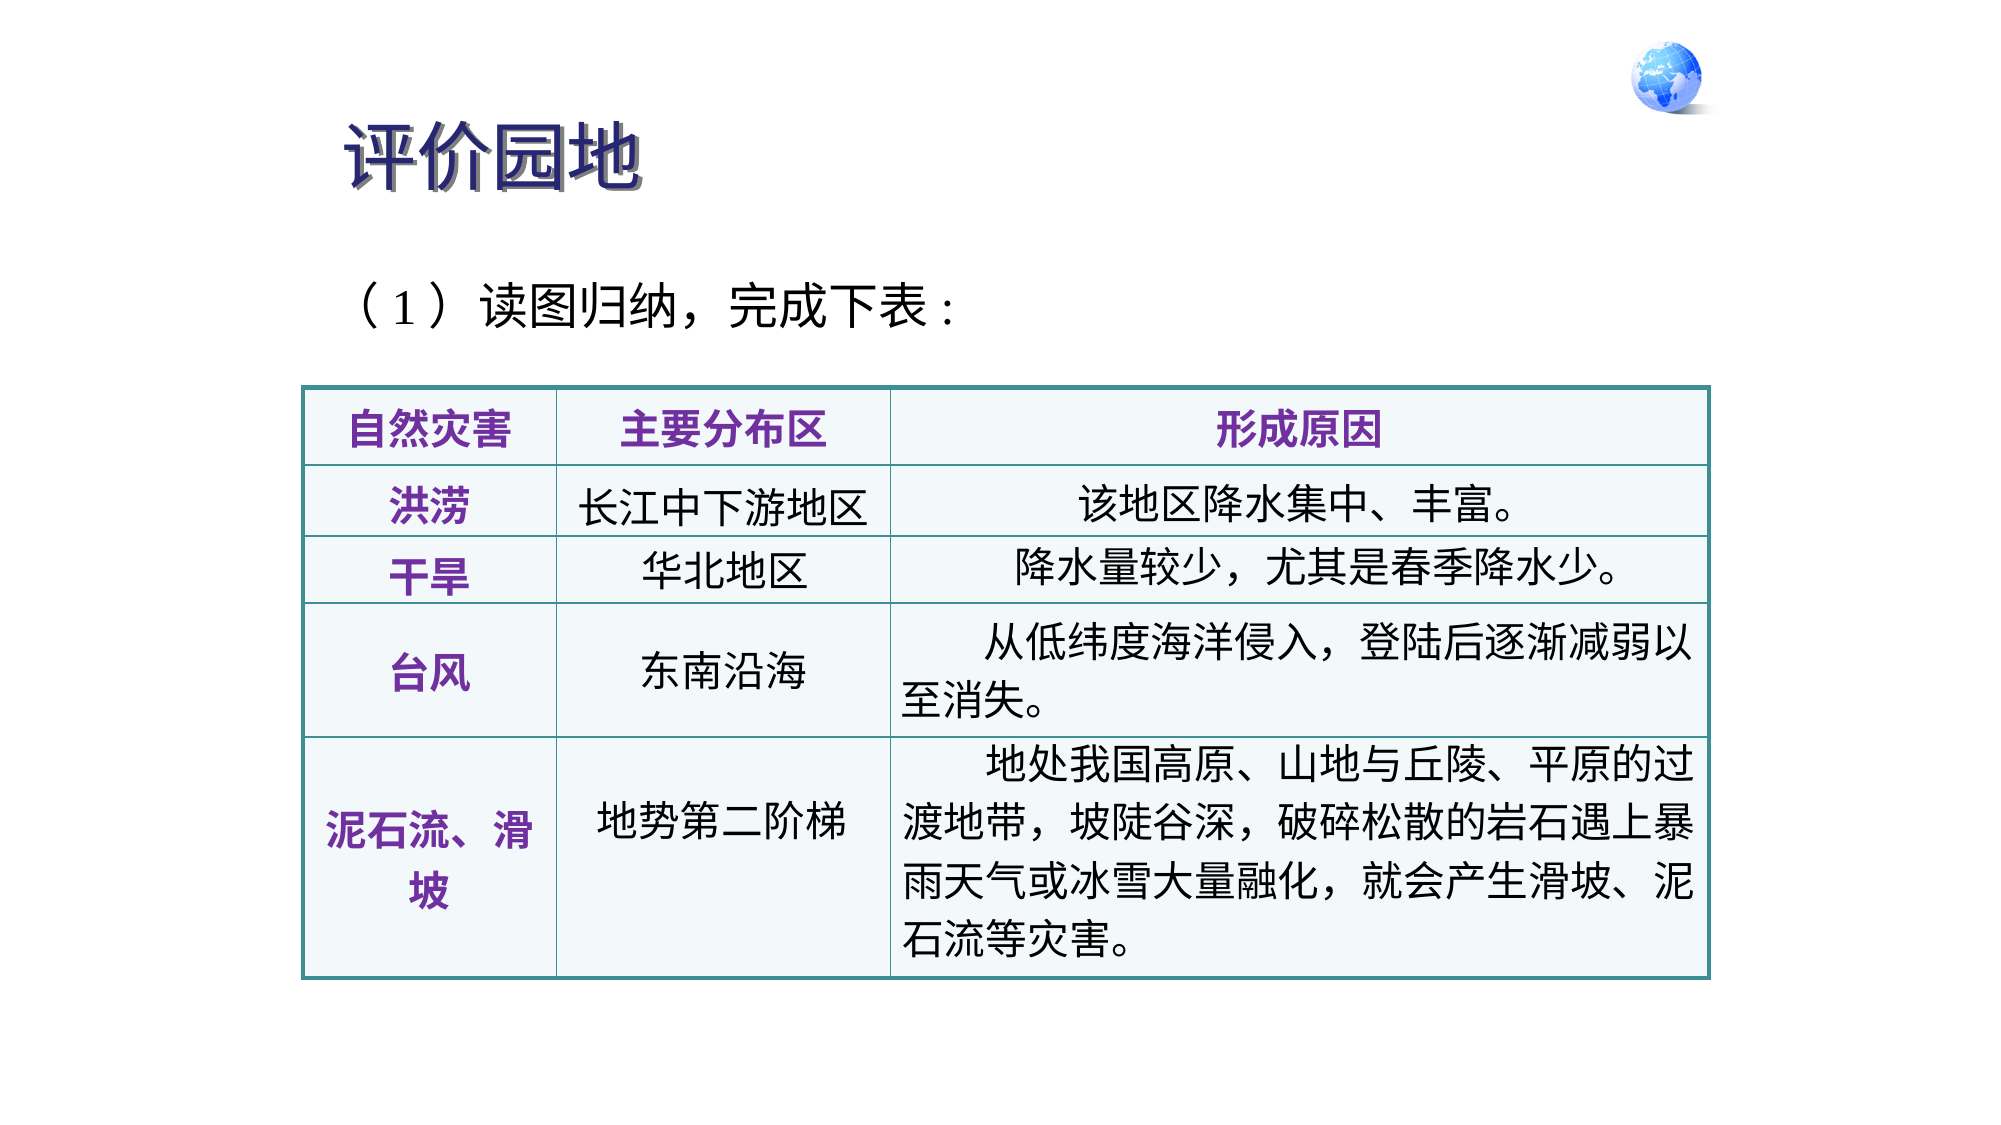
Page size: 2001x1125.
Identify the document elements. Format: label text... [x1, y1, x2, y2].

table_cell [891, 970, 1707, 976]
text_box 地处我国高原、山地与丘陵、平原的过 渡地带，坡陡谷深，破碎松散的岩石遇上暴 雨天气或冰雪大量融化，就会产生滑坡、泥 石流等灾害。 [887, 730, 1813, 970]
text_box 降水量较少，尤其是春季降水少。 [999, 533, 1750, 599]
table_cell 洪涝 [305, 466, 556, 535]
text_box 华北地区 [627, 537, 925, 603]
table_cell 台风 [305, 604, 556, 736]
table_header 自然灾害 [305, 390, 556, 464]
table_cell 干旱 [305, 537, 556, 602]
table_header 形成原因 [891, 390, 1707, 464]
text_box （1）读图归纳，完成下表: [314, 255, 1626, 343]
text_box 东南沿海 [624, 637, 885, 703]
table_cell 泥石流、滑坡 [305, 738, 556, 976]
table_cell [557, 738, 890, 976]
table_cell [891, 604, 1707, 608]
table_cell [557, 466, 890, 535]
picture [1614, 33, 1725, 125]
table_cell [891, 466, 1707, 535]
table_header 主要分布区 [557, 390, 890, 464]
text_box 长江中下游地区 [562, 474, 975, 540]
table_cell [557, 537, 627, 602]
text_box 评价园地 [326, 101, 827, 207]
text_box 该地区降水集中、丰富。 [1062, 470, 1713, 533]
text_box 从低纬度海洋侵入，登陆后逐渐减弱以 至消失。 [885, 608, 1800, 732]
text_box 地势第二阶梯 [581, 787, 887, 853]
table_cell [557, 604, 890, 736]
table_cell [925, 537, 1707, 602]
